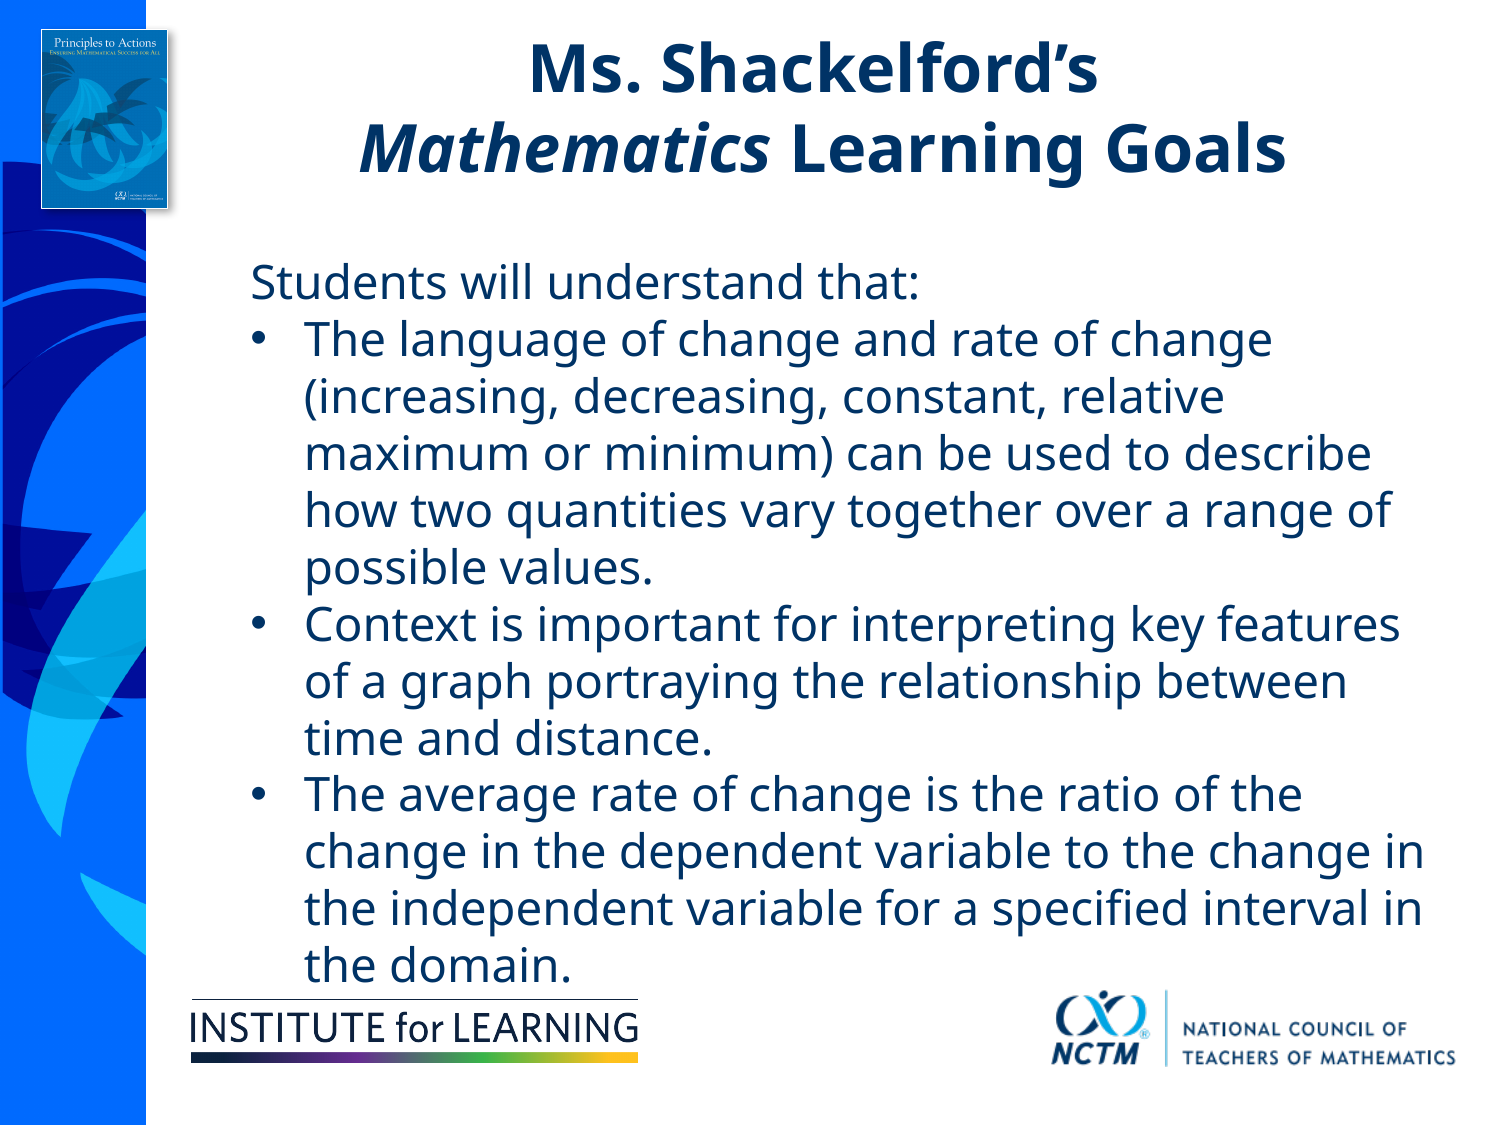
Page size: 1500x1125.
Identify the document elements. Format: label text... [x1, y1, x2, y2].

picture [1034, 969, 1474, 1085]
picture [0, 0, 168, 1125]
text_box Ms. Shackelford’s Mathematics Learning Goals [178, 52, 1500, 159]
picture [190, 999, 639, 1063]
text_box Students will understand that: The language of change and rate of change (increasing, decreasing, constant, relative maximum or minimum) can be used to describe how two quantities vary together over a range of possible values. Context is important for interpreting key features of a graph portraying the relationship between time and distance. The average rate of change is the ratio of the change in the dependent variable to the change in the independent variable for a specified interval in the domain. [235, 244, 1474, 1008]
